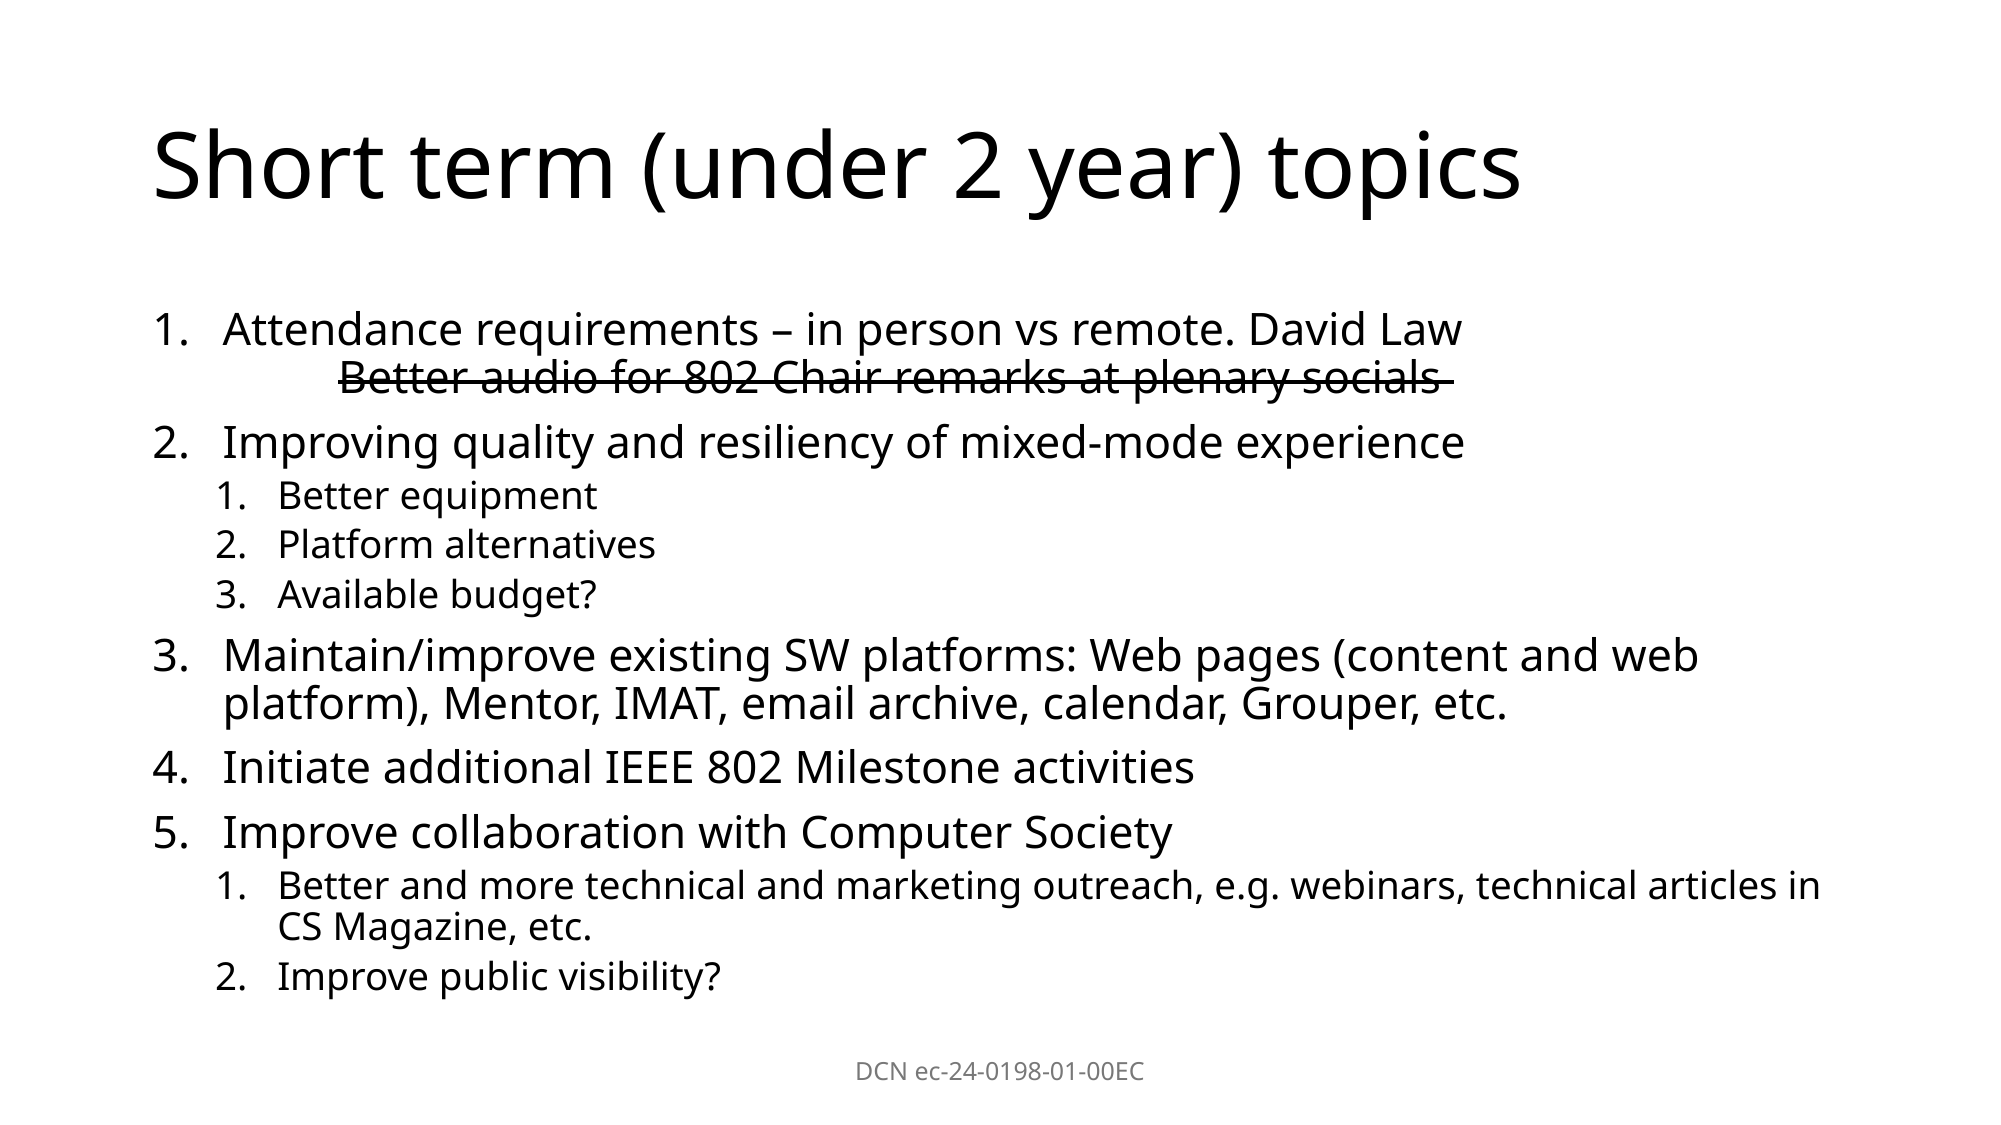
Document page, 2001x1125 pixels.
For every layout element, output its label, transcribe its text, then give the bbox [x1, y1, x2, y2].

list Attendance requirements – in person vs remote. David Law Better audio for 802 Chair remarks at plenary socials Improving quality and resiliency of mixed-mode experience Better equipment Platform alternatives Available budget? Maintain/improve existing SW platforms: Web pages (content and web platform), Mentor, IMAT, email archive, calendar, Grouper, etc. Initiate additional IEEE 802 Milestone activities Improve collaboration with Computer Society Better and more technical and marketing outreach, e.g. webinars, technical articles in CS Magazine, etc. Improve public visibility? [137, 299, 1863, 1014]
footer DCN ec-24-0198-01-00EC [662, 1042, 1338, 1103]
title Short term (under 2 year) topics [137, 59, 1863, 278]
